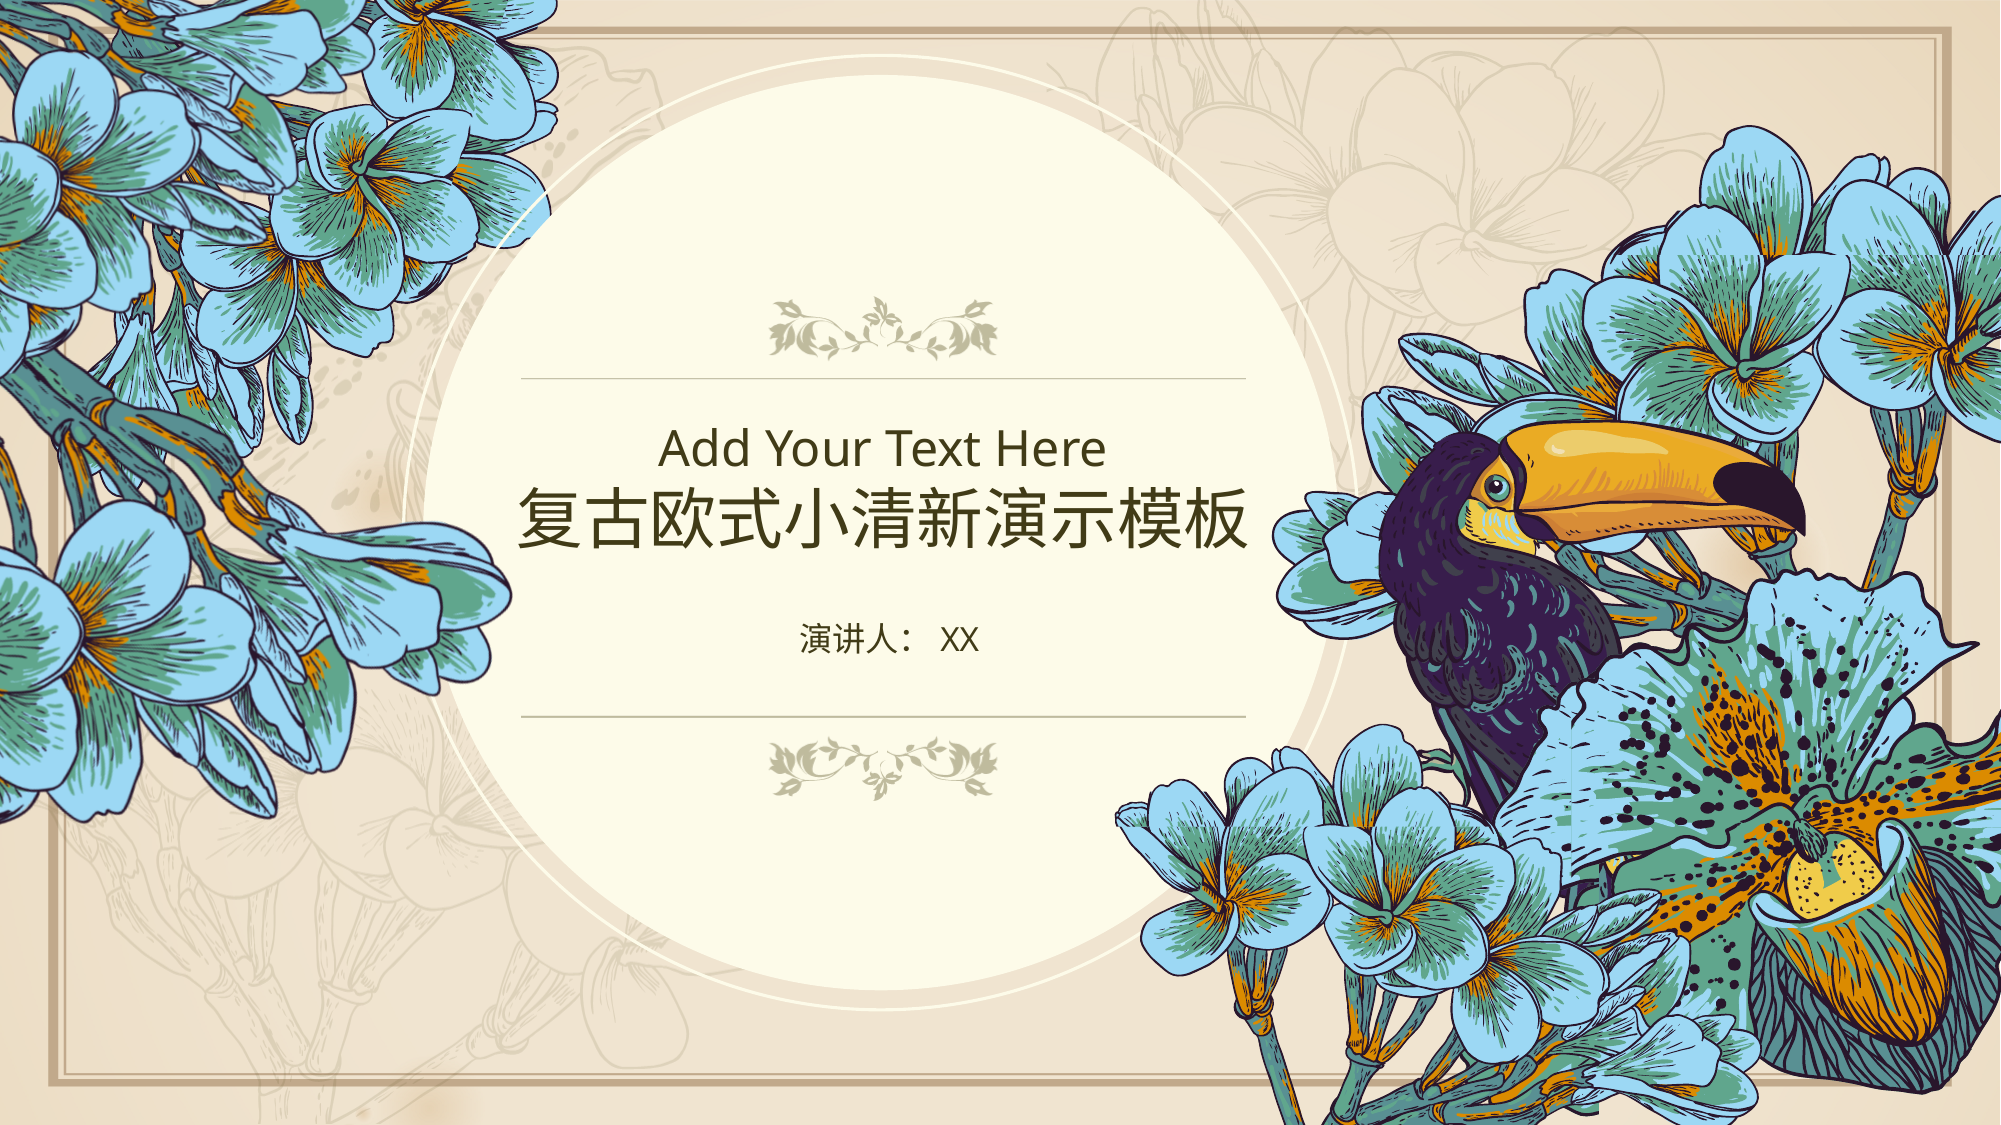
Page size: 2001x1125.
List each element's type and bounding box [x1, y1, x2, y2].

text_box [0, 0, 2000, 1125]
picture [521, 296, 1246, 409]
picture [521, 667, 1246, 802]
text_box [497, 409, 1270, 667]
